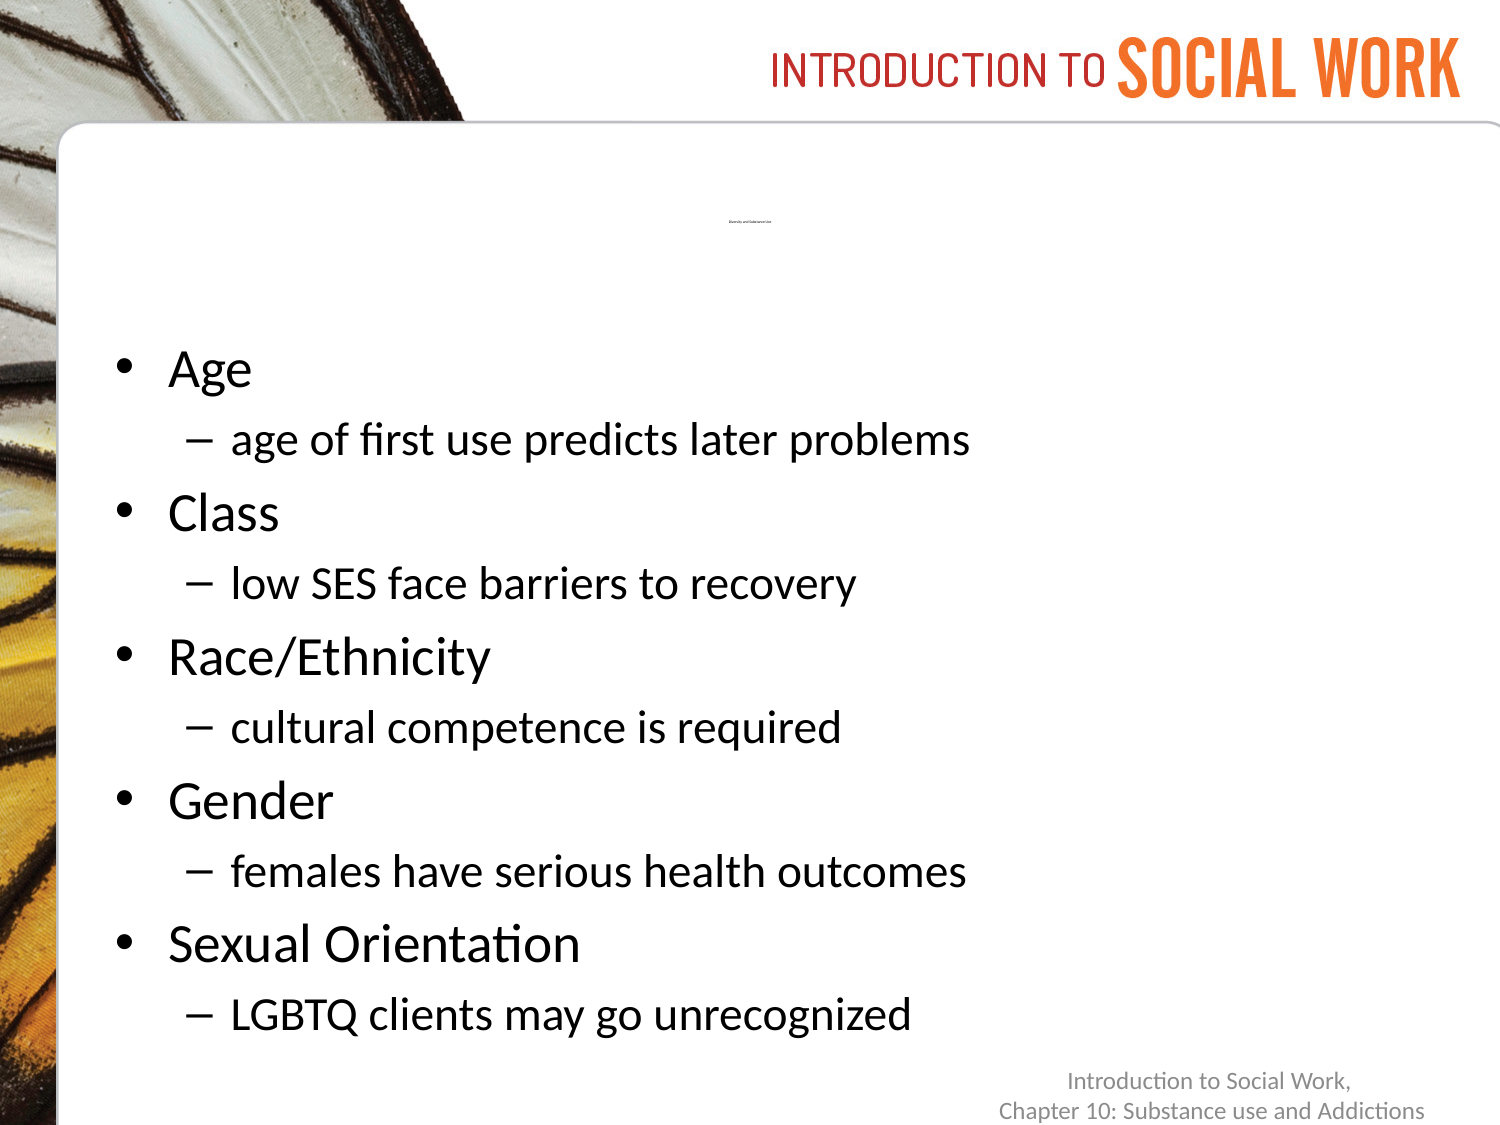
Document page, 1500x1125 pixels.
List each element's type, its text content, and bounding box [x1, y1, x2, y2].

footer Introduction to Social Work, Chapter 10: Substance use and Addictions [950, 1065, 1475, 1125]
picture [0, 0, 1500, 1125]
title Diversity and Substance Use [75, 212, 1425, 233]
list Age age of first use predicts later problems Class low SES face barriers to recovery Race/Ethnicity cultural competence is required Gender females have serious health outcomes Sexual Orientation LGBTQ clients may go unrecognized [99, 324, 1500, 1050]
